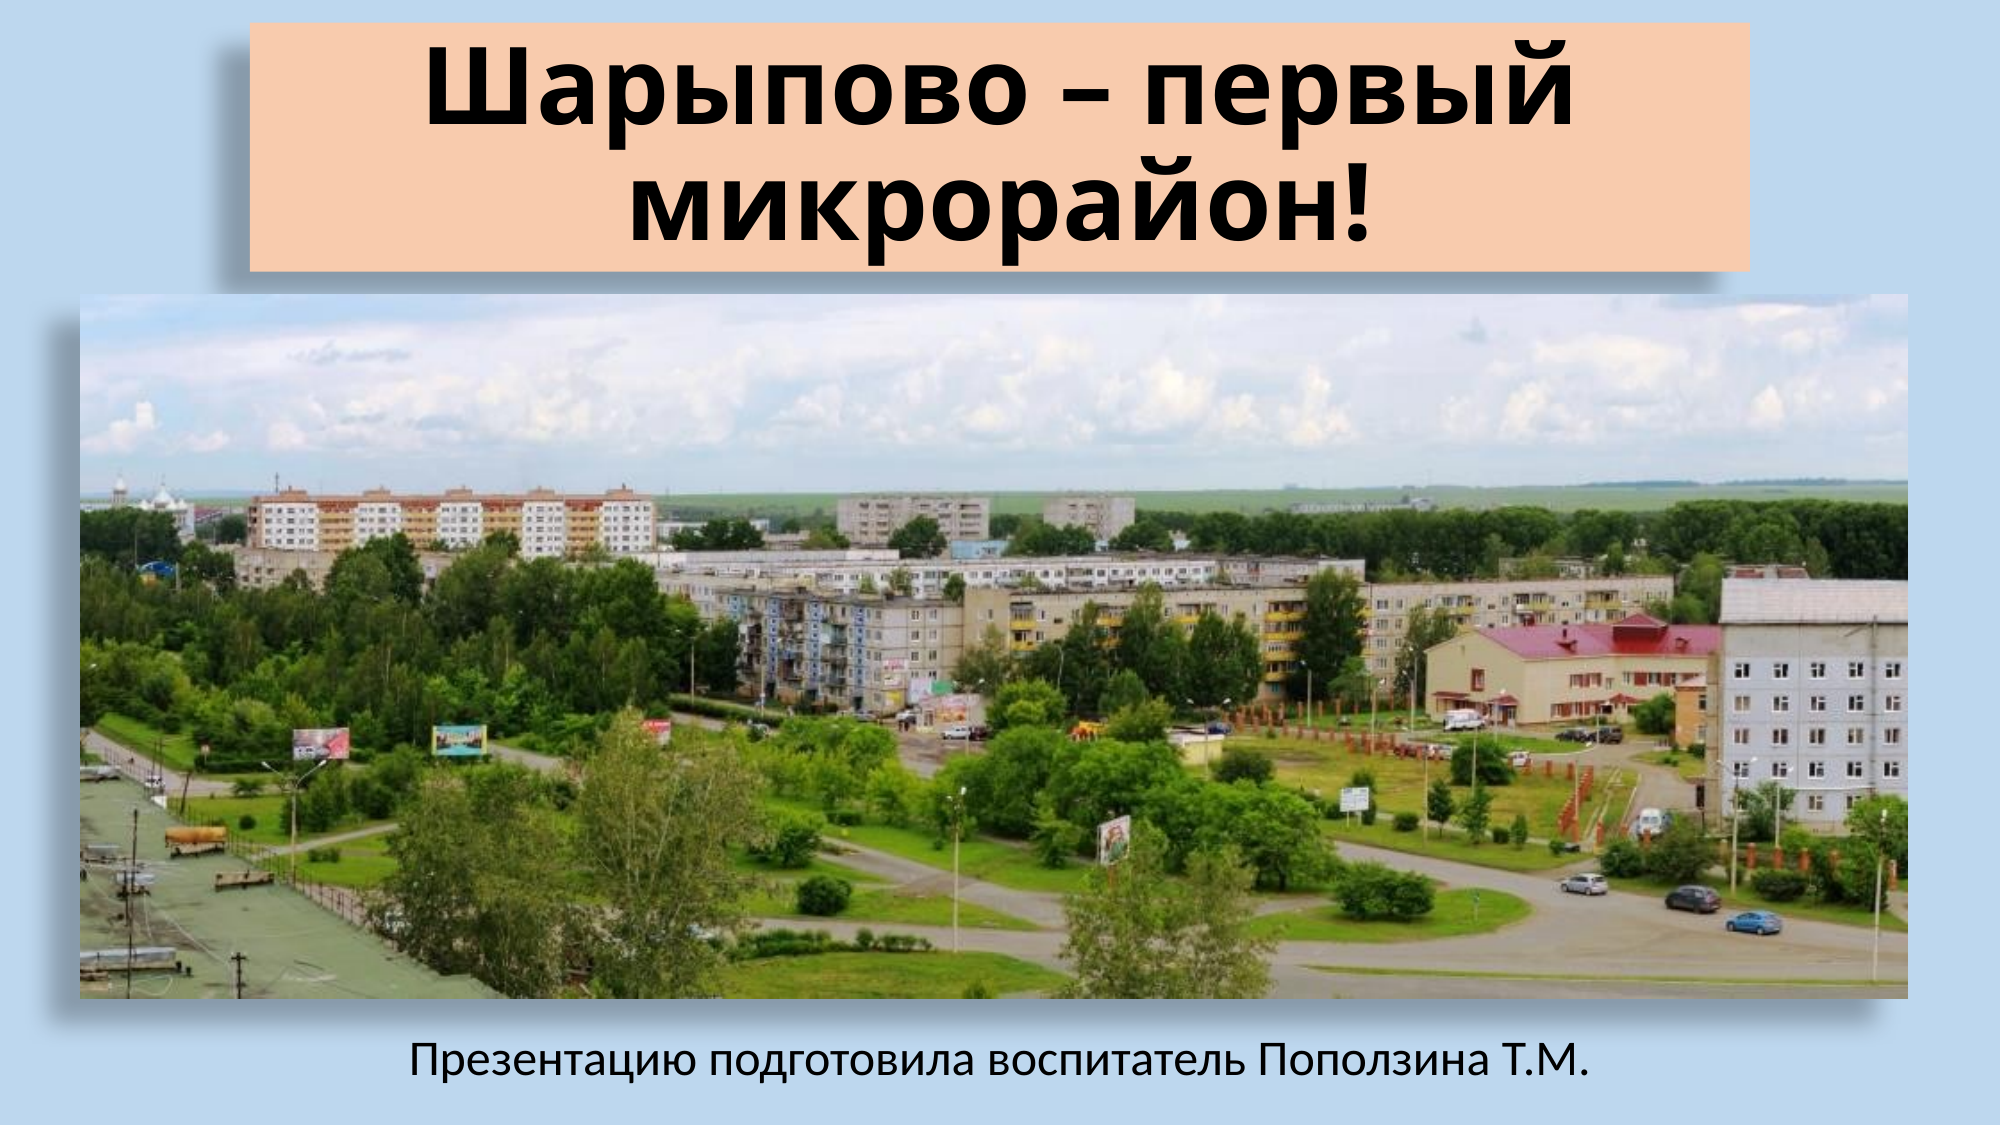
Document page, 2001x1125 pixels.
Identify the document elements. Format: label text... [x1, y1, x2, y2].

title Шарыпово – первый микрорайон! [249, 22, 1750, 272]
subtitle Презентацию подготовила воспитатель Поползина Т.М. [249, 1039, 1750, 1104]
picture [80, 294, 1908, 1000]
